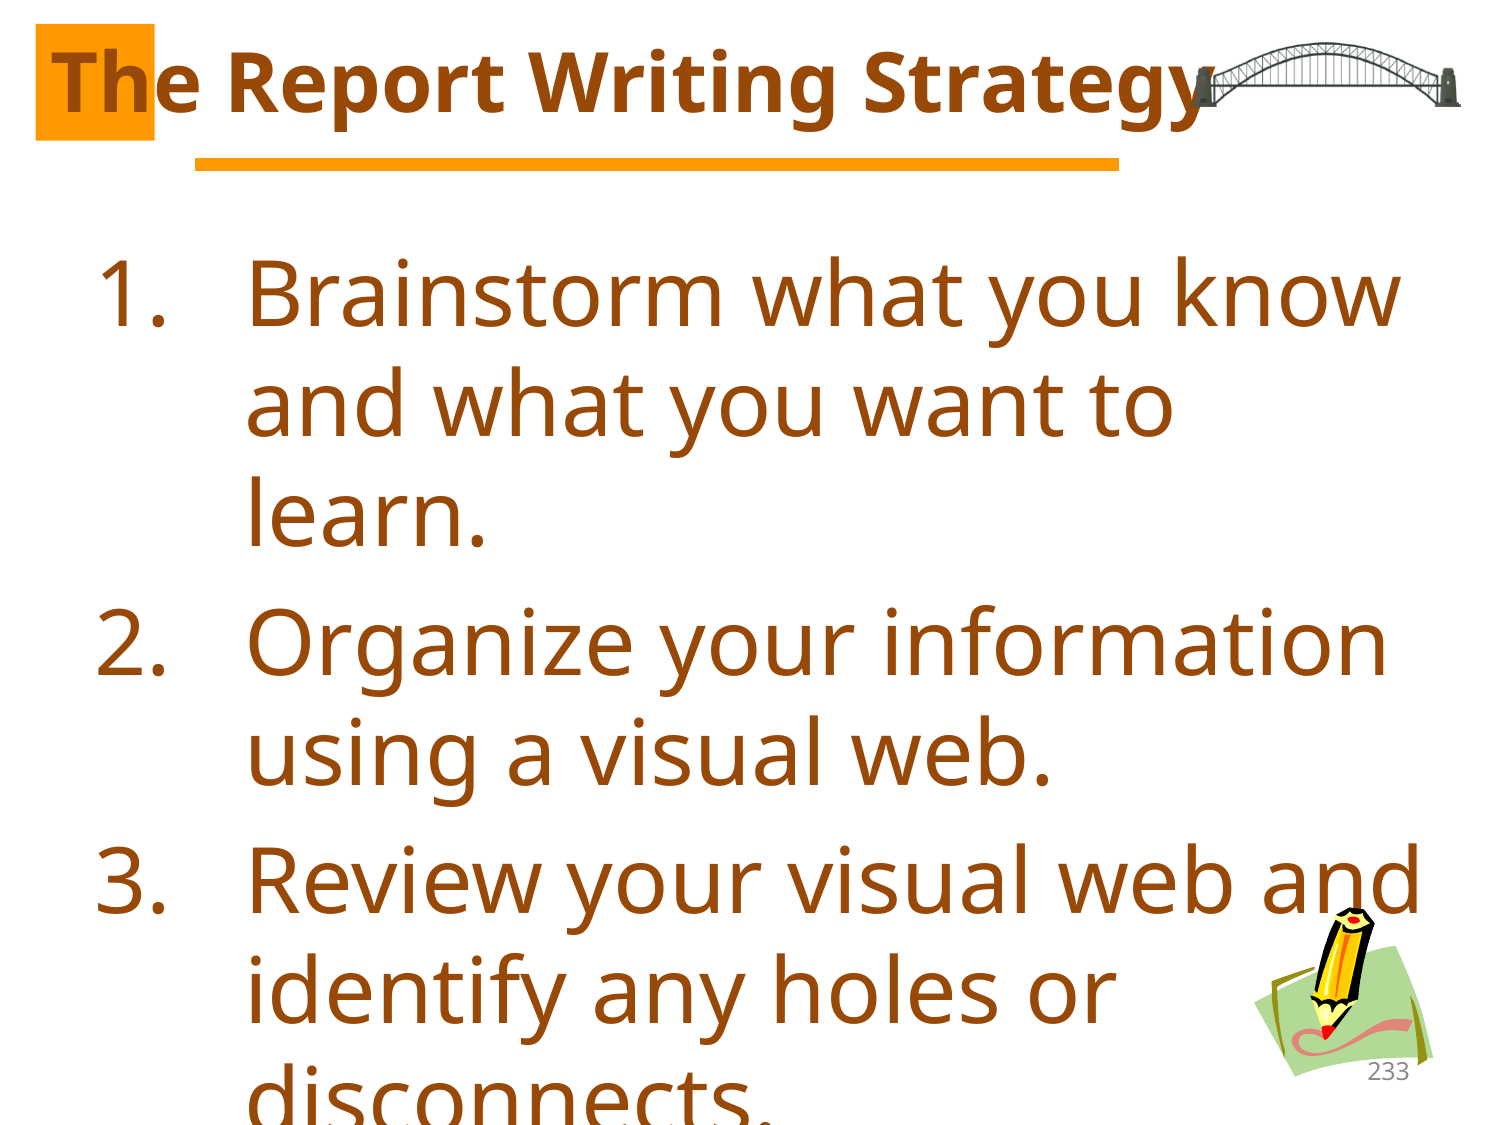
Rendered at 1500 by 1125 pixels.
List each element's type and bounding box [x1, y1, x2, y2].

slide_number [1074, 1061, 1425, 1103]
title [35, 0, 1293, 182]
picture [1253, 904, 1437, 1080]
list [79, 227, 1450, 1061]
picture [1189, 42, 1461, 107]
